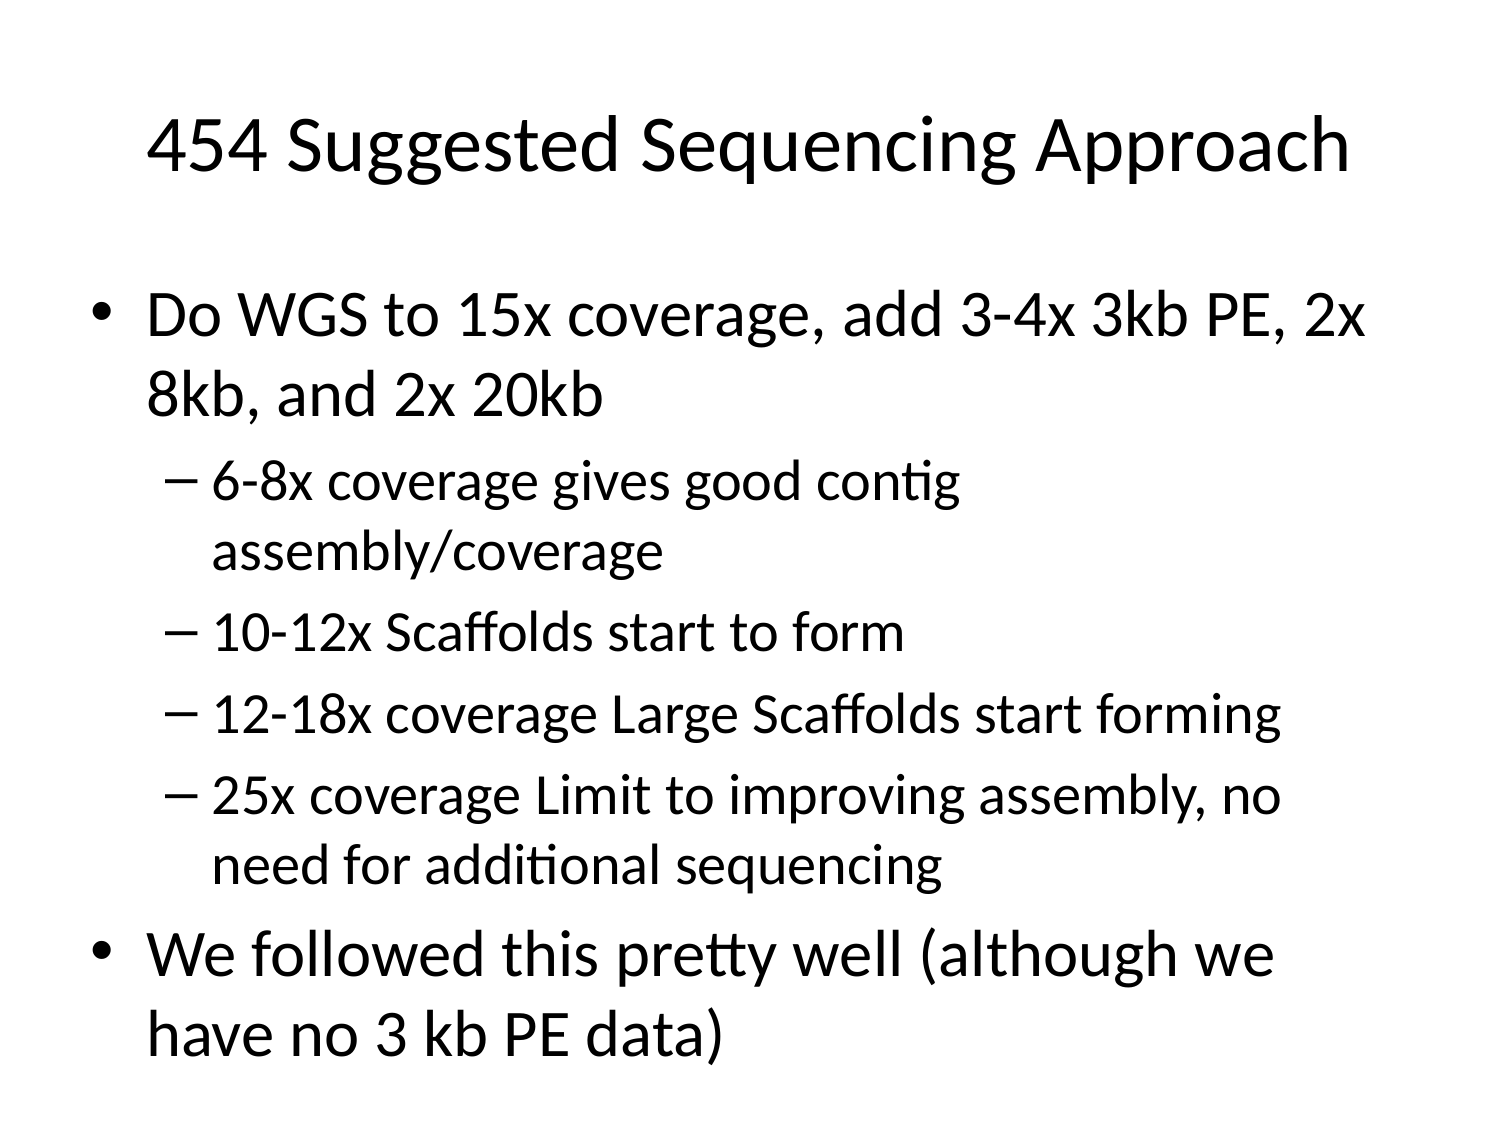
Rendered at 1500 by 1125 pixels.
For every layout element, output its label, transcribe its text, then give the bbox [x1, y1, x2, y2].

list Do WGS to 15x coverage, add 3-4x 3kb PE, 2x 8kb, and 2x 20kb 6-8x coverage gives good contig assembly/coverage 10-12x Scaffolds start to form 12-18x coverage Large Scaffolds start forming 25x coverage Limit to improving assembly, no need for additional sequencing We followed this pretty well (although we have no 3 kb PE data) [74, 262, 1426, 1125]
title 454 Suggested Sequencing Approach [74, 44, 1426, 233]
